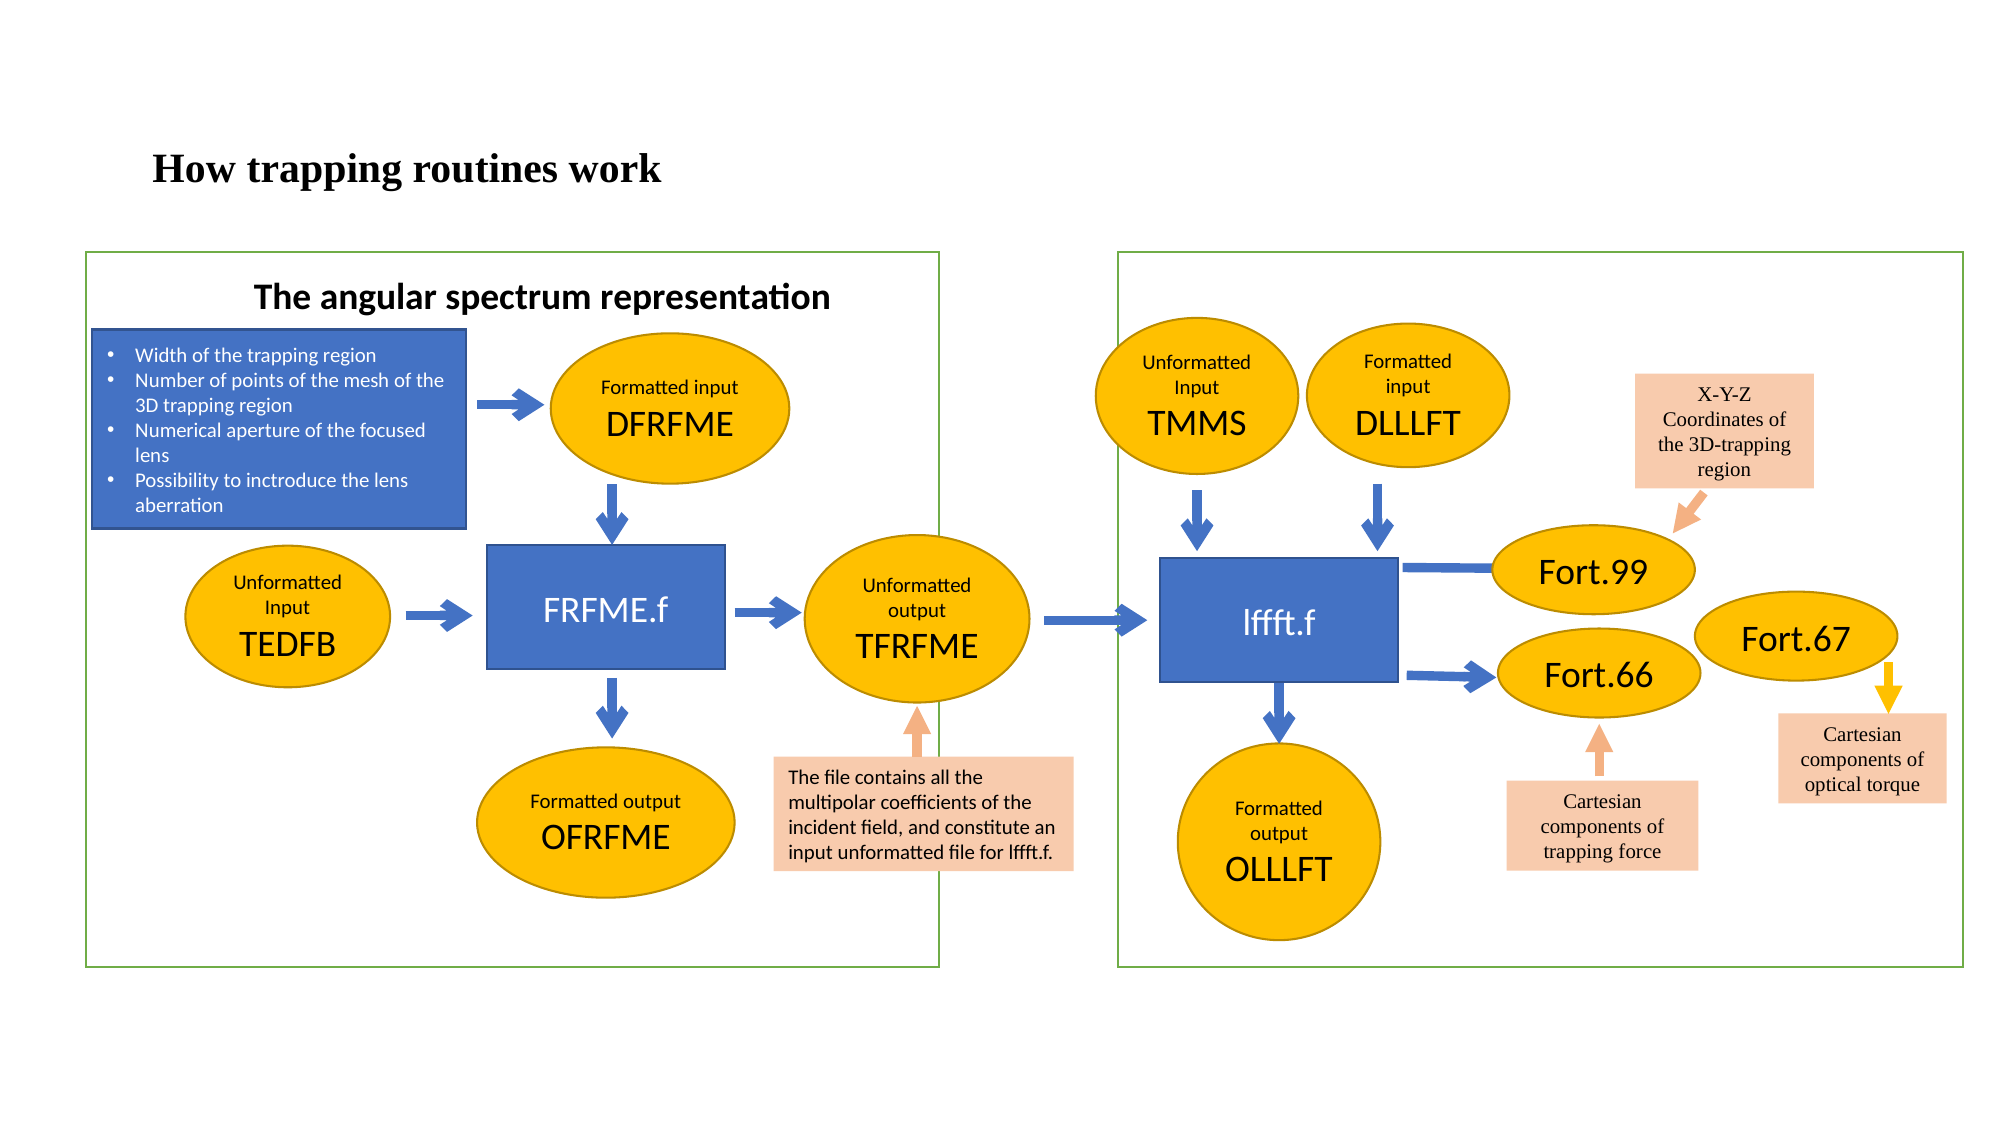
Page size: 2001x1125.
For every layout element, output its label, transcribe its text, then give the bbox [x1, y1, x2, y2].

title How trapping routines work [137, 59, 1863, 252]
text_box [85, 252, 1963, 967]
